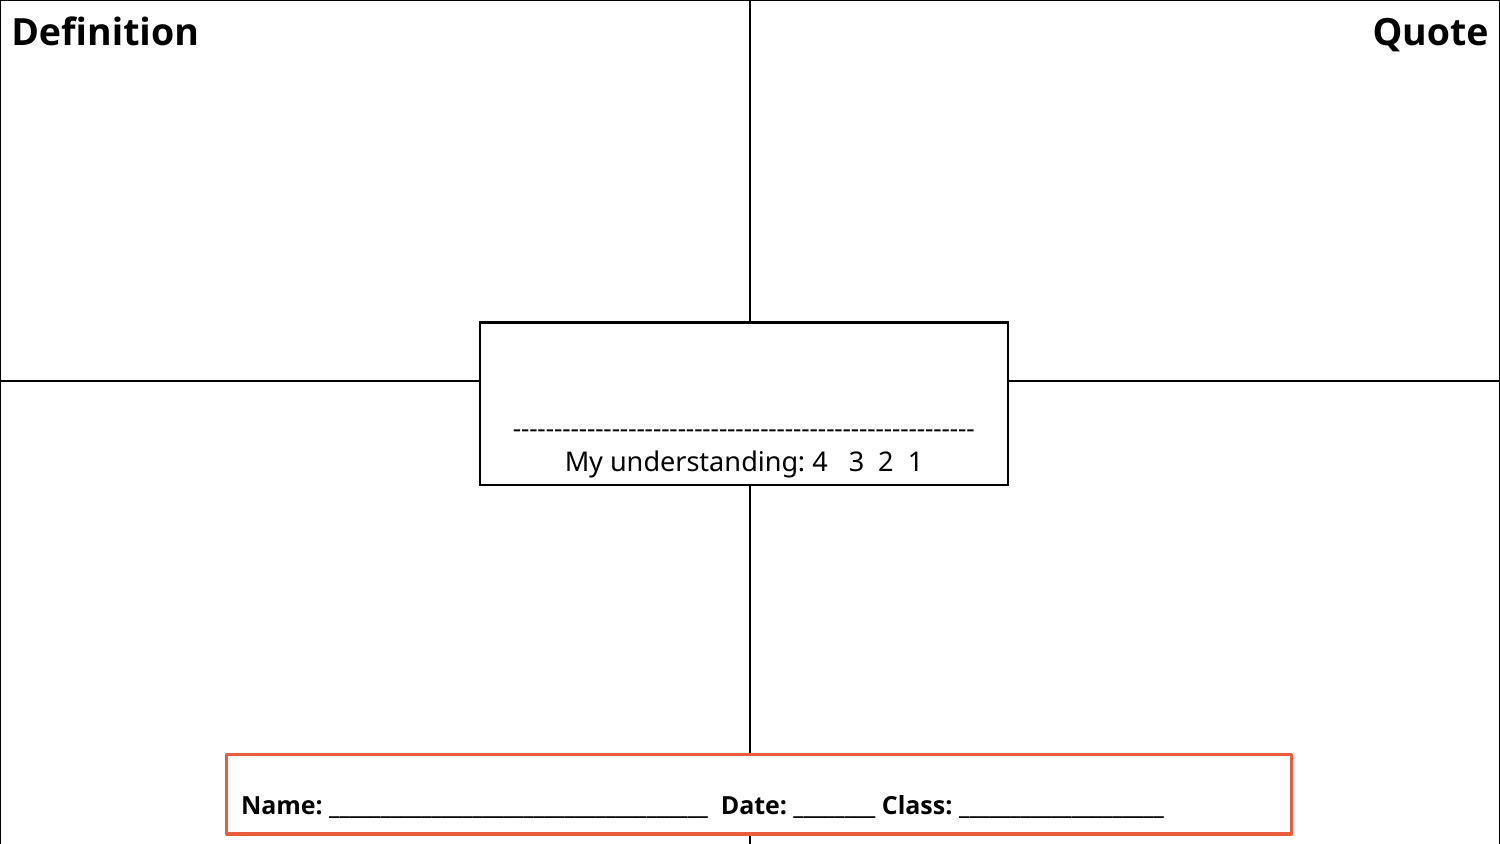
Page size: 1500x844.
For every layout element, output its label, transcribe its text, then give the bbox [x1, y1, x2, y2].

table_cell Imp Question [751, 382, 1499, 844]
table_cell Illustration [1, 382, 749, 844]
text_box Name: _____________________________________ Date: ________ Class: ____________________ [226, 754, 1292, 834]
table_header Definition [1, 1, 749, 380]
table_header Quote [751, 1, 1499, 380]
text_box -------------------------------------------------------- My understanding: 4 3 2 1 [480, 322, 1008, 486]
